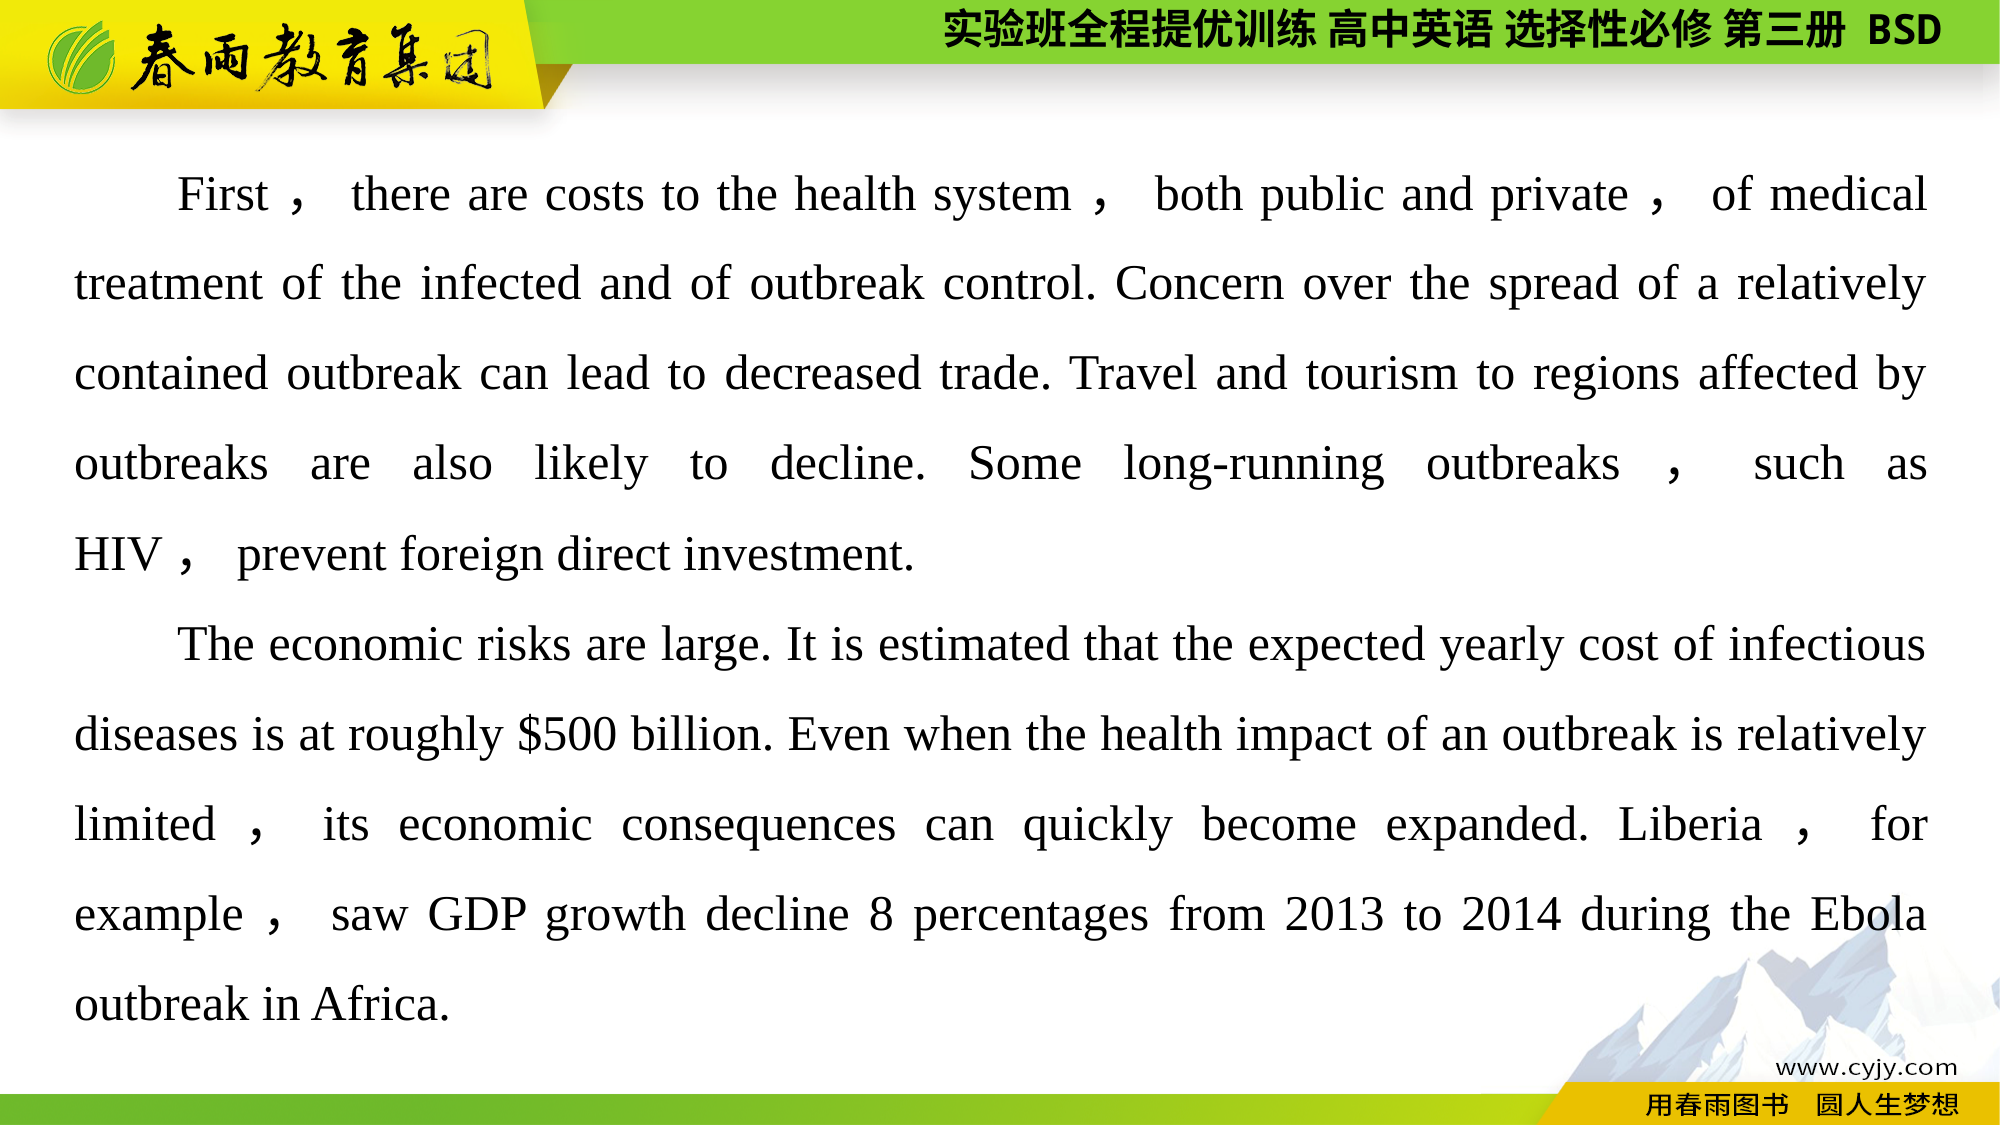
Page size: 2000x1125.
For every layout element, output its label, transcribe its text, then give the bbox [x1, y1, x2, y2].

picture [0, 0, 2000, 1125]
list First，there are costs to the health system，both public and private，of medical treatment of the infected and of outbreak control. Concern over the spread of a relatively contained outbreak can lead to decreased trade. Travel and tourism to regions affected by outbreaks are also likely to decline. Some long-running outbreaks，such as HIV，prevent foreign direct investment. The economic risks are large. It is estimated that the expected yearly cost of infectious diseases is at roughly $500 billion. Even when the health impact of an outbreak is relatively limited，its economic consequences can quickly become expanded. Liberia，for example，saw GDP growth decline 8 percentages from 2013 to 2014 during the Ebola outbreak in Africa. [59, 122, 1944, 1036]
